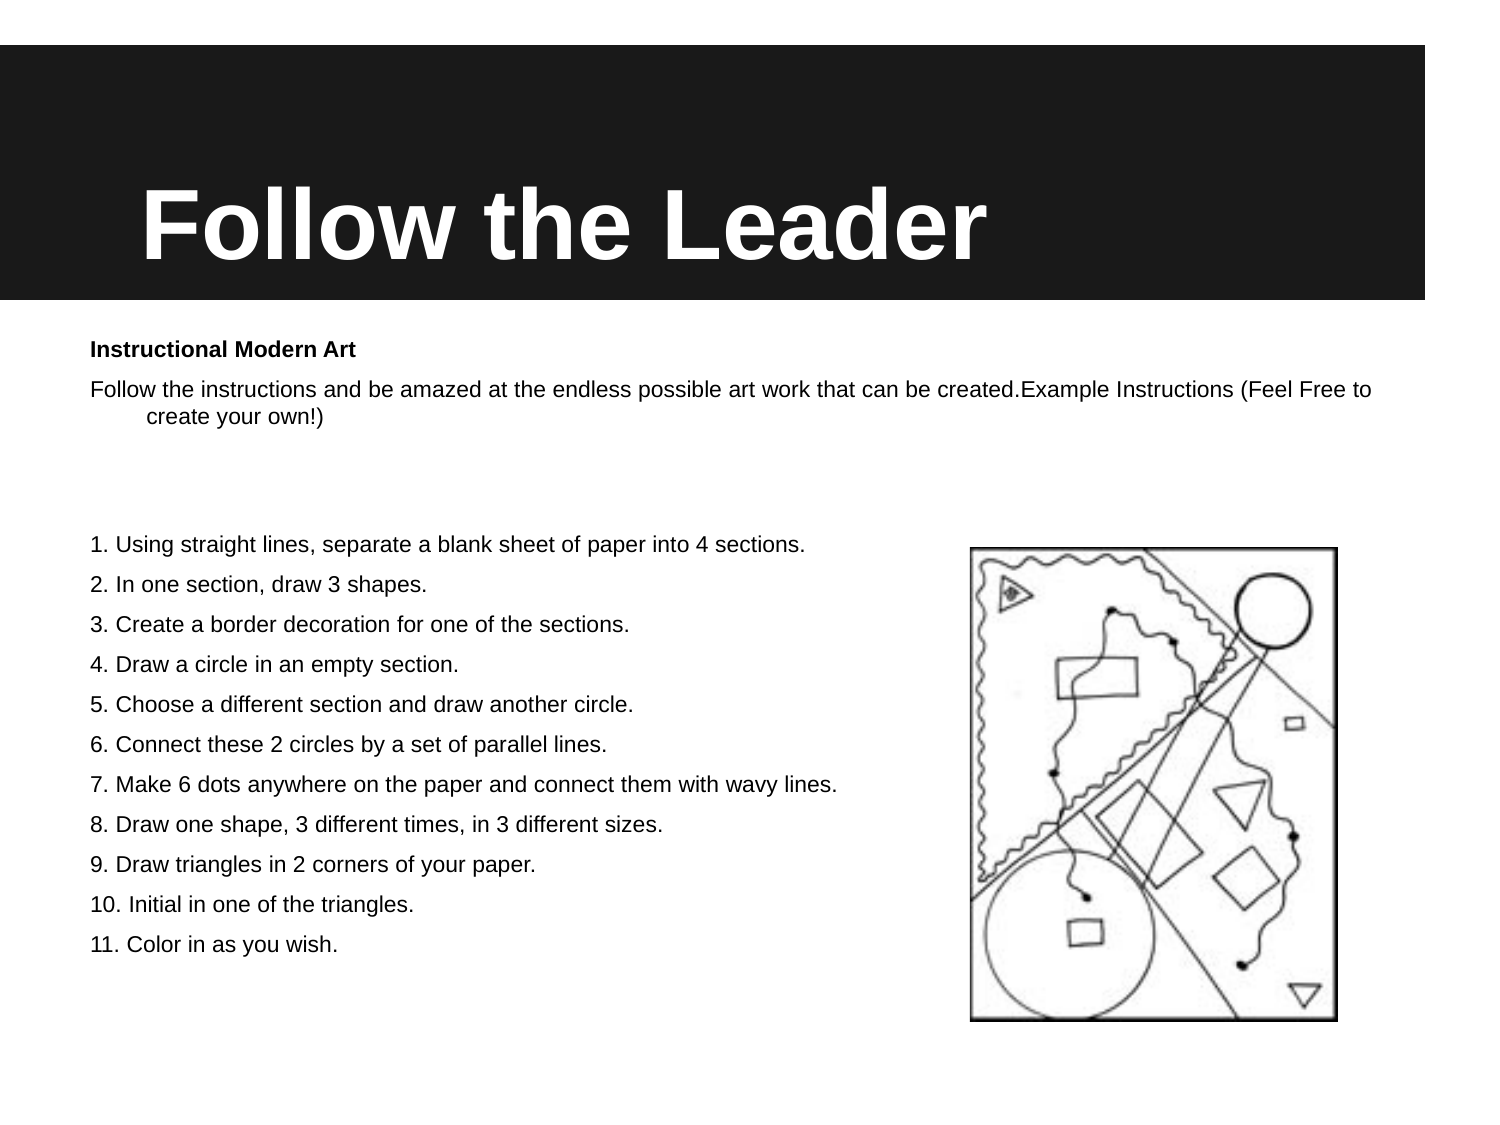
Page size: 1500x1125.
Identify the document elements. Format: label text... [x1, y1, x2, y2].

title Follow the Leader [75, 76, 1425, 295]
list Instructional Modern Art Follow the instructions and be amazed at the endless possible art work that can be created.Example Instructions (Feel Free to create your own!) 1. Using straight lines, separate a blank sheet of paper into 4 sections. 2. In one section, draw 3 shapes. 3. Create a border decoration for one of the sections. 4. Draw a circle in an empty section. 5. Choose a different section and draw another circle. 6. Connect these 2 circles by a set of parallel lines. 7. Make 6 dots anywhere on the paper and connect them with wavy lines. 8. Draw one shape, 3 different times, in 3 different sizes. 9. Draw triangles in 2 corners of your paper. 10. Initial in one of the triangles. 11. Color in as you wish. [75, 319, 1425, 1060]
text_box [969, 547, 1338, 1022]
